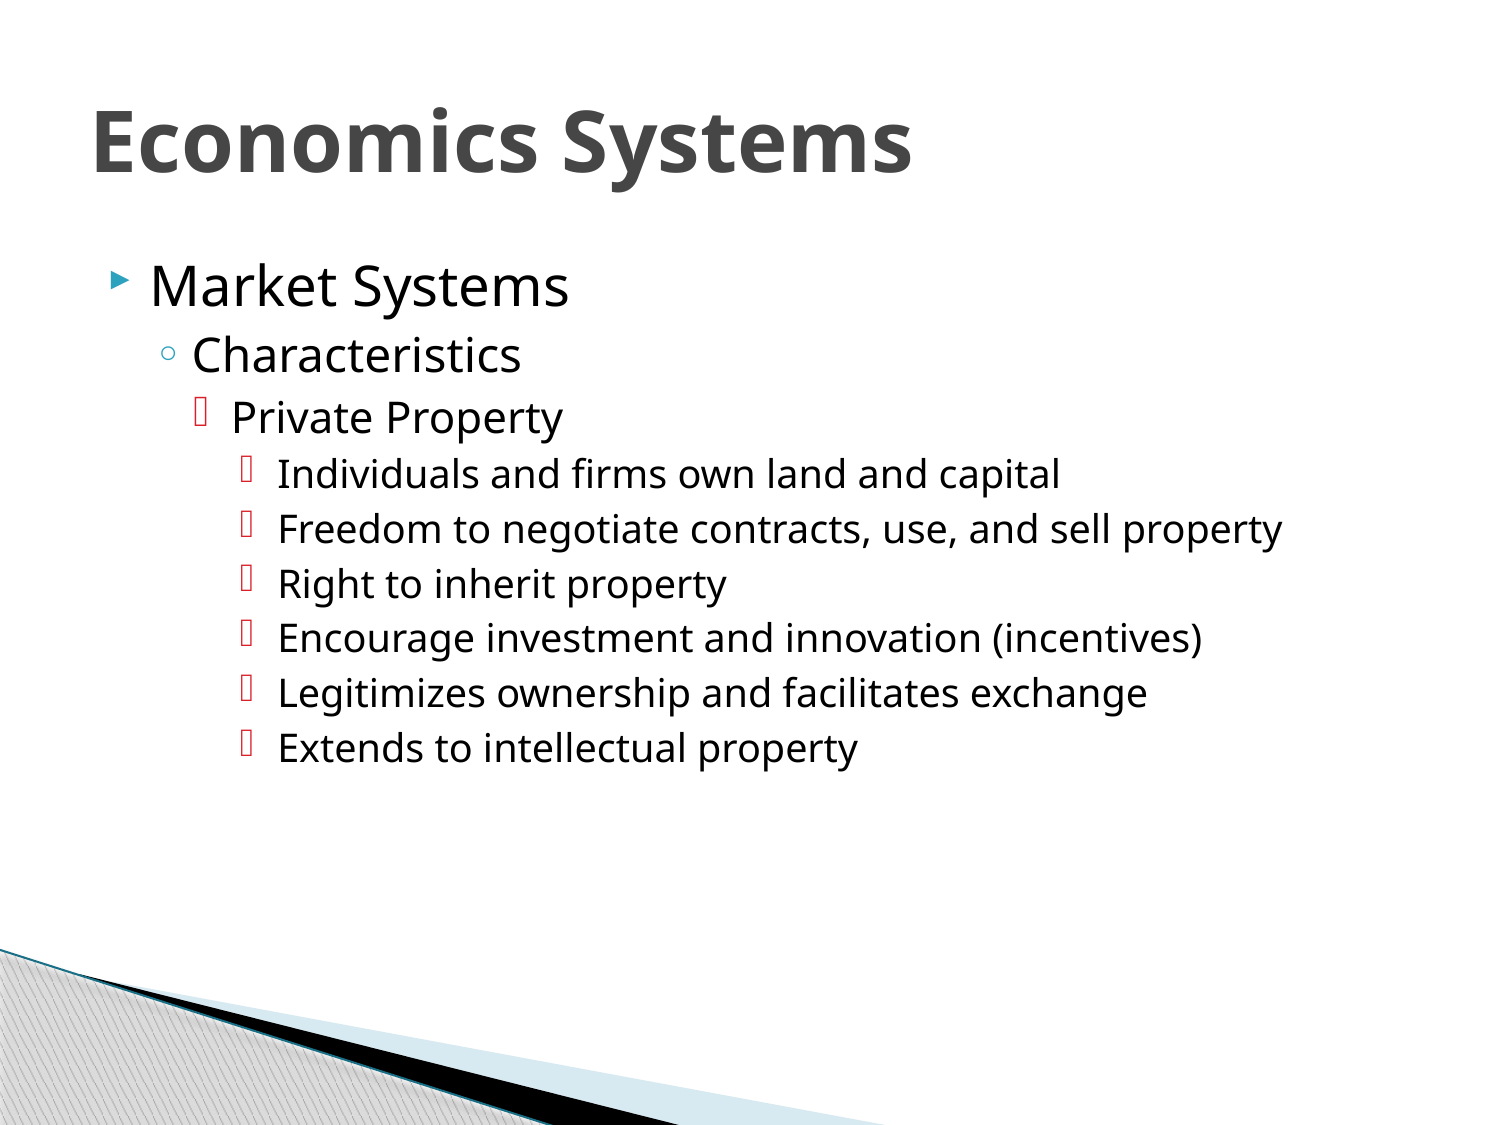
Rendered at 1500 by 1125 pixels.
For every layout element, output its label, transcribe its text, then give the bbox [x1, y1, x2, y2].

title Economics Systems [75, 45, 1425, 233]
list Market Systems Characteristics Private Property Individuals and firms own land and capital Freedom to negotiate contracts, use, and sell property Right to inherit property Encourage investment and innovation (incentives) Legitimizes ownership and facilitates exchange Extends to intellectual property [75, 243, 1425, 986]
